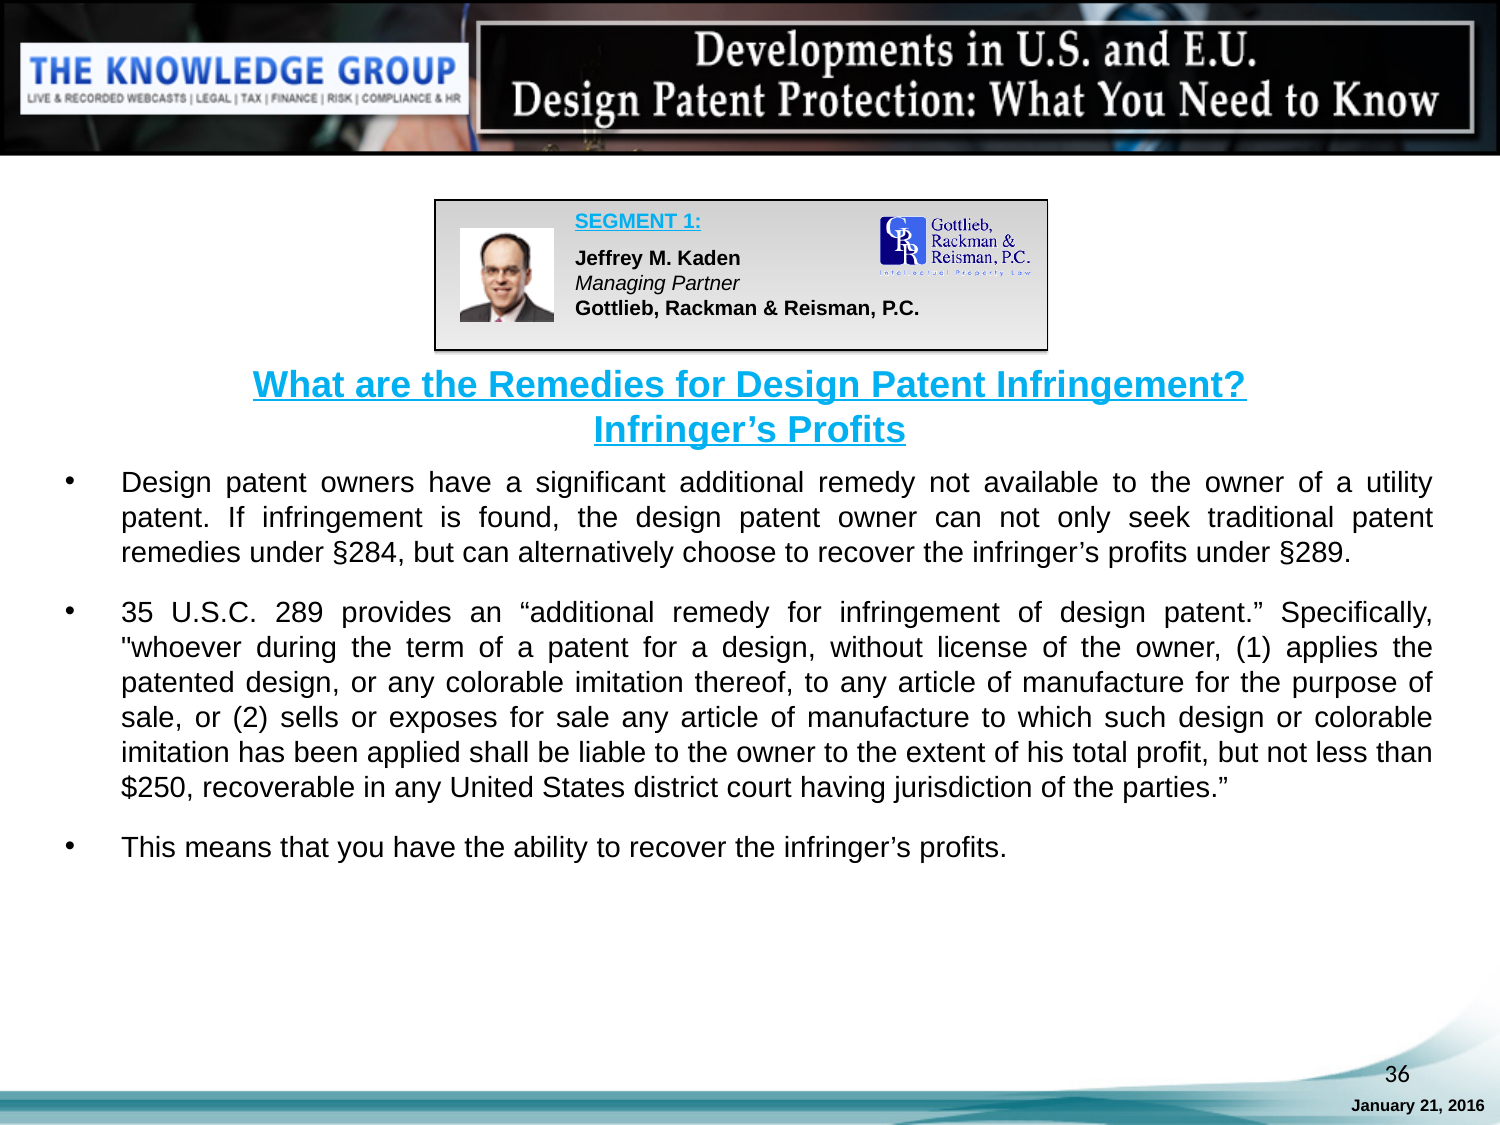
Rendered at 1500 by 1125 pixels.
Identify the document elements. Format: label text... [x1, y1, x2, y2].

picture [0, 457, 1500, 1125]
text_box Design patent owners have a significant additional remedy not available to the owner of a utility patent. If infringement is found, the design patent owner can not only seek traditional patent remedies under §284, but can alternatively choose to recover the infringer’s profits under §289. 35 U.S.C. 289 provides an “additional remedy for infringement of design patent.” Specifically, "whoever during the term of a patent for a design, without license of the owner, (1) applies the patented design, or any colorable imitation thereof, to any article of manufacture for the purpose of sale, or (2) sells or exposes for sale any article of manufacture to which such design or colorable imitation has been applied shall be liable to the owner to the extent of his total profit, but not less than $250, recoverable in any United States district court having jurisdiction of the parties.” This means that you have the ability to recover the infringer’s profits. [50, 455, 1450, 871]
text_box What are the Remedies for Design Patent Infringement? Infringer’s Profits [0, 352, 1500, 457]
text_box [434, 199, 1048, 351]
picture [0, 0, 1500, 352]
slide_number 36 [1074, 1042, 1425, 1103]
text_box January 21, 2016 [1100, 1087, 1500, 1123]
